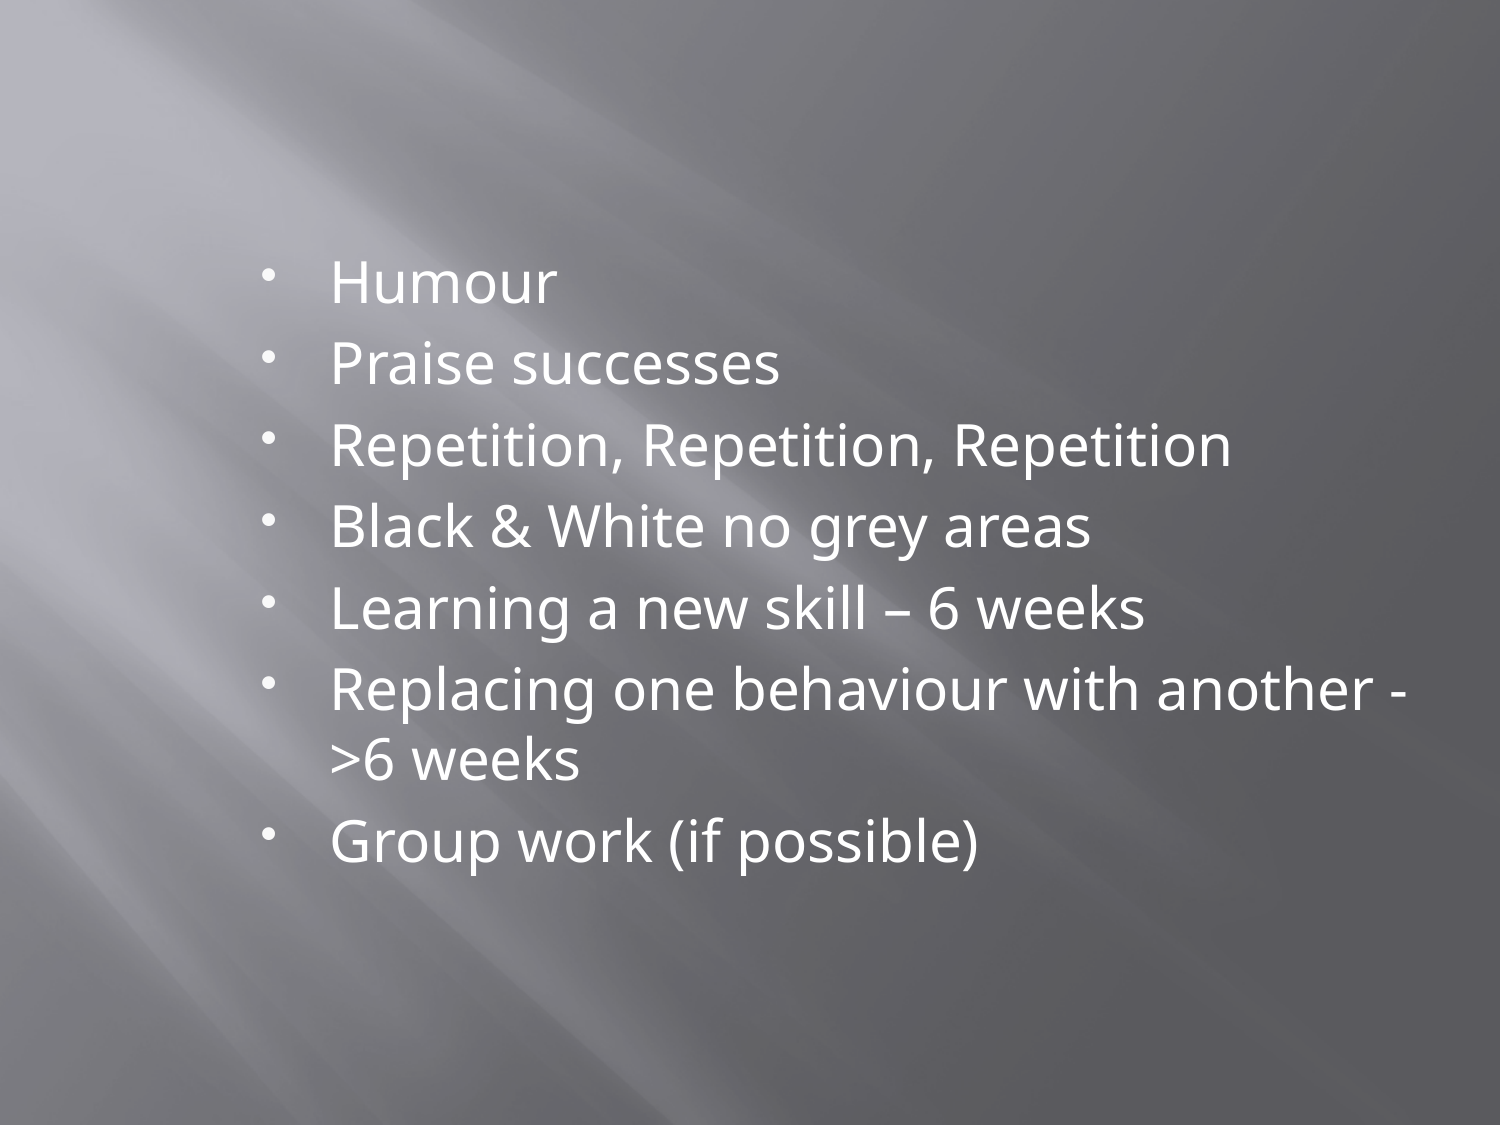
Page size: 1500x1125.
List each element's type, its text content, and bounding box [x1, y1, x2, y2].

list Humour Praise successes Repetition, Repetition, Repetition Black & White no grey areas Learning a new skill – 6 weeks Replacing one behaviour with another - >6 weeks Group work (if possible) [225, 237, 1500, 988]
